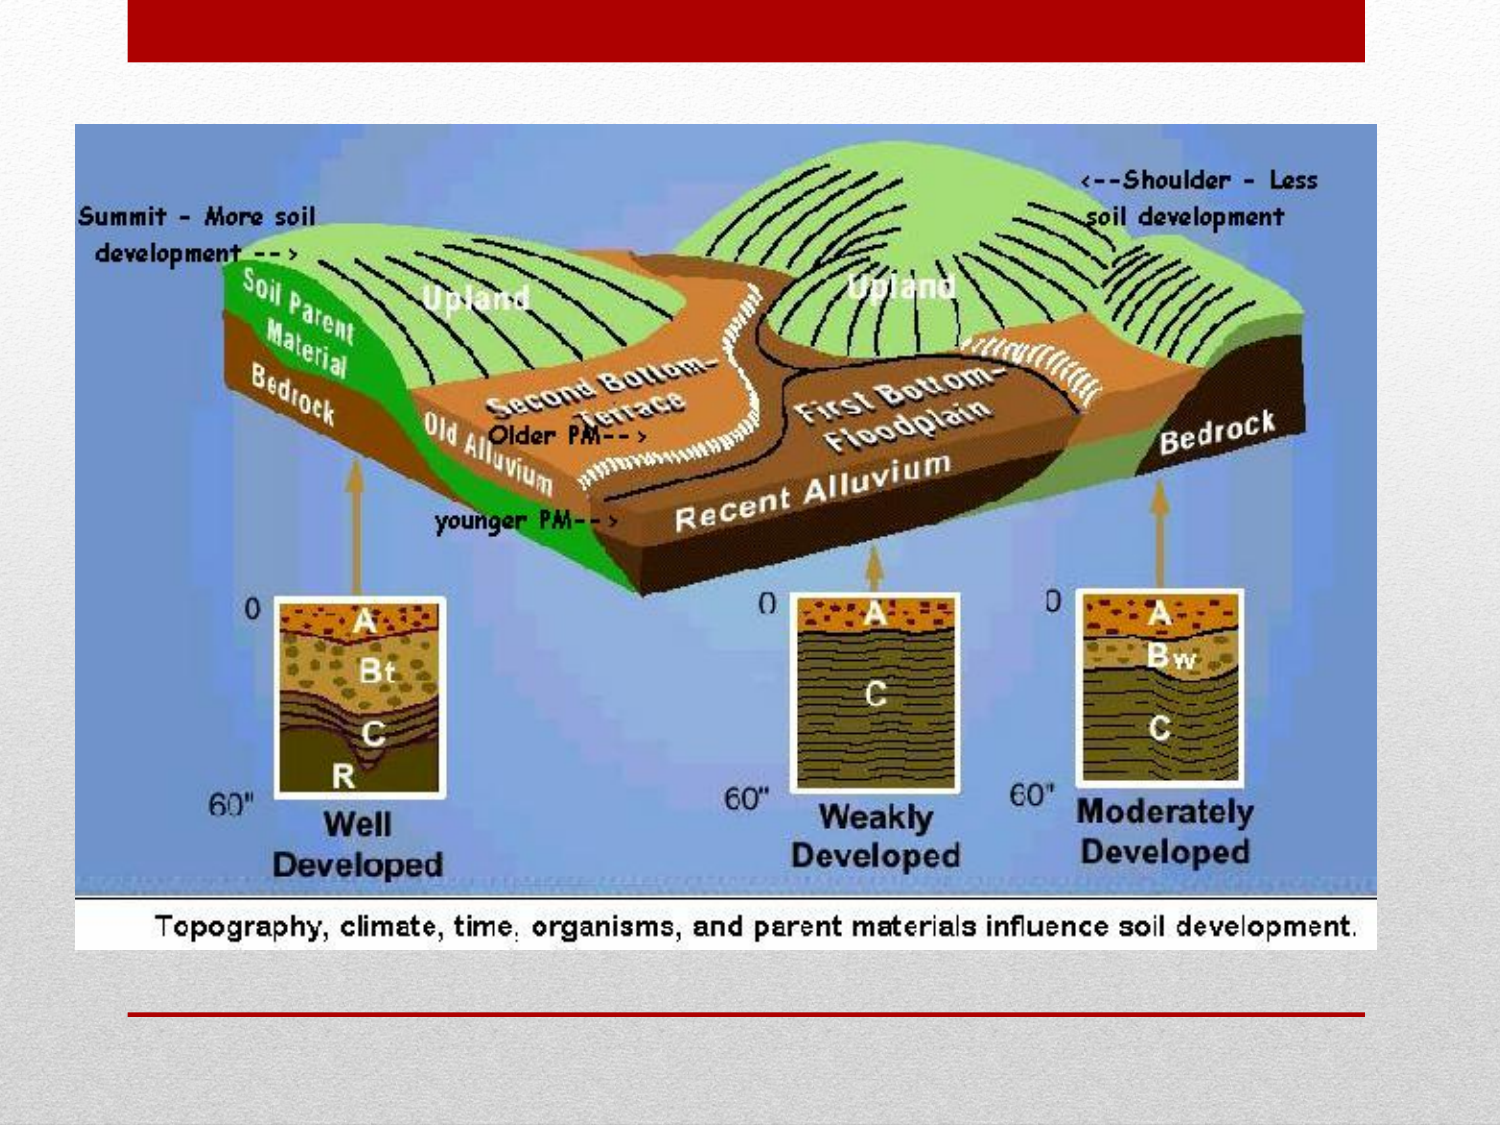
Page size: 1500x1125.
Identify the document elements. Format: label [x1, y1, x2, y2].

picture [74, 124, 1378, 951]
